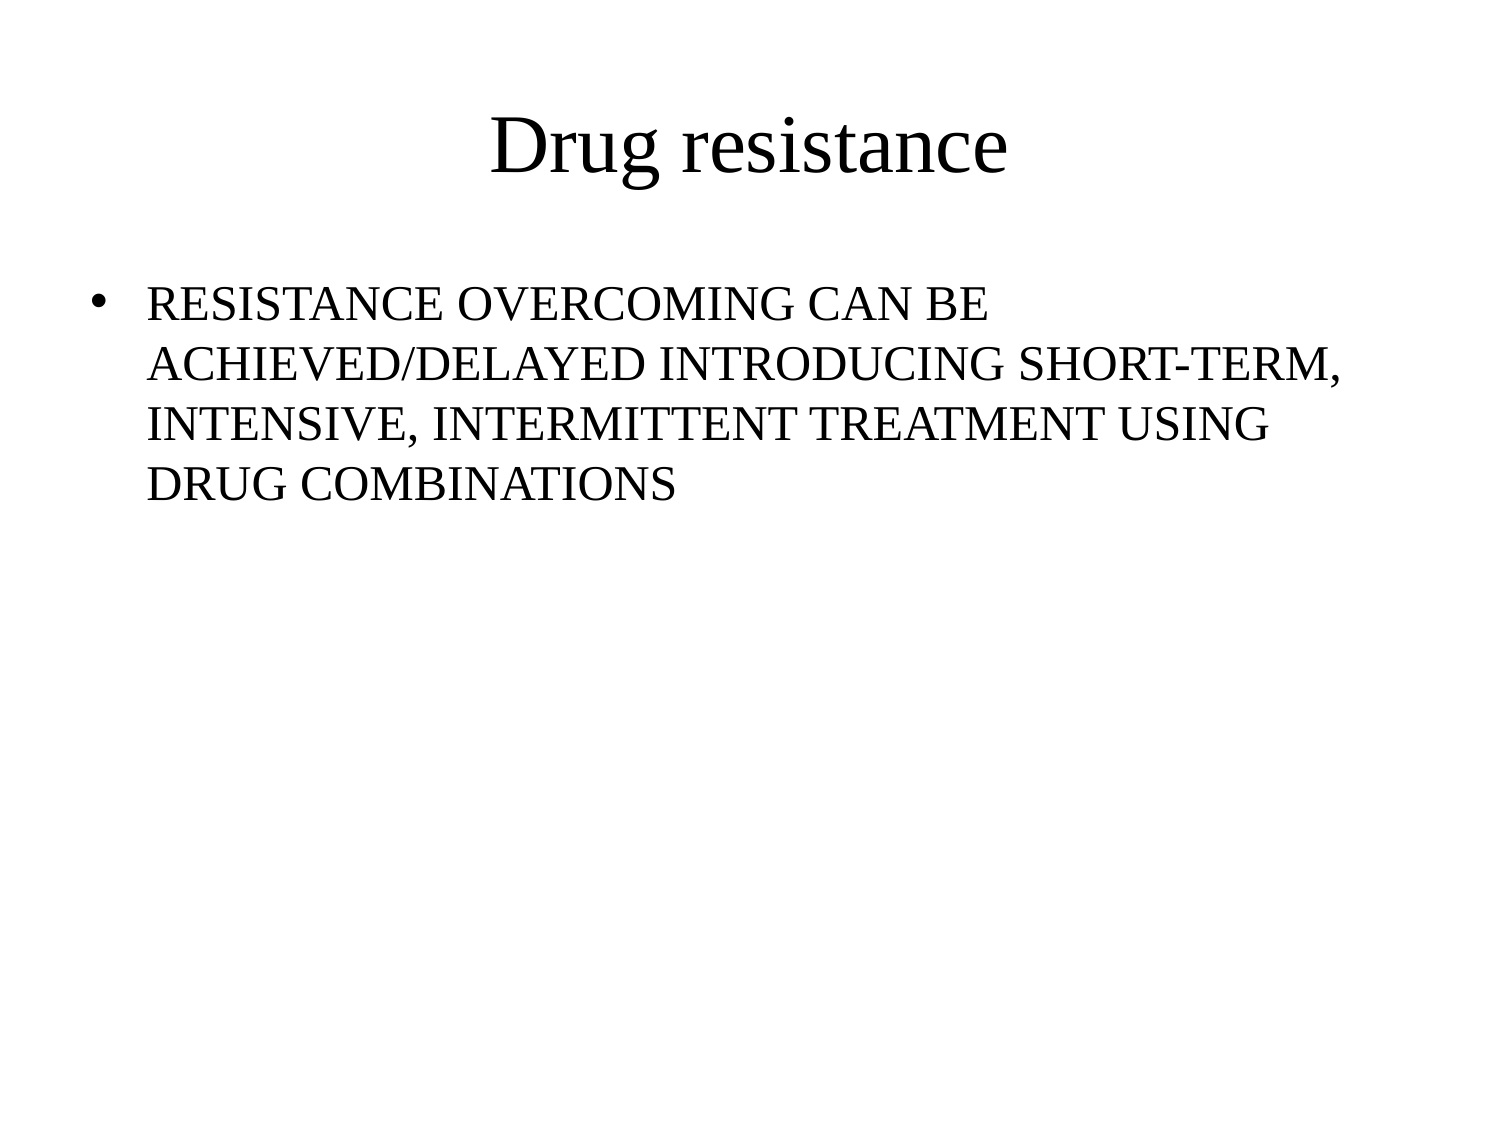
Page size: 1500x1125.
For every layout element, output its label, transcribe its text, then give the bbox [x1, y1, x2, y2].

title Drug resistance [75, 45, 1425, 233]
list RESISTANCE OVERCOMING CAN BE ACHIEVED/DELAYED INTRODUCING SHORT-TERM, INTENSIVE, INTERMITTENT TREATMENT USING DRUG COMBINATIONS [75, 262, 1425, 1005]
